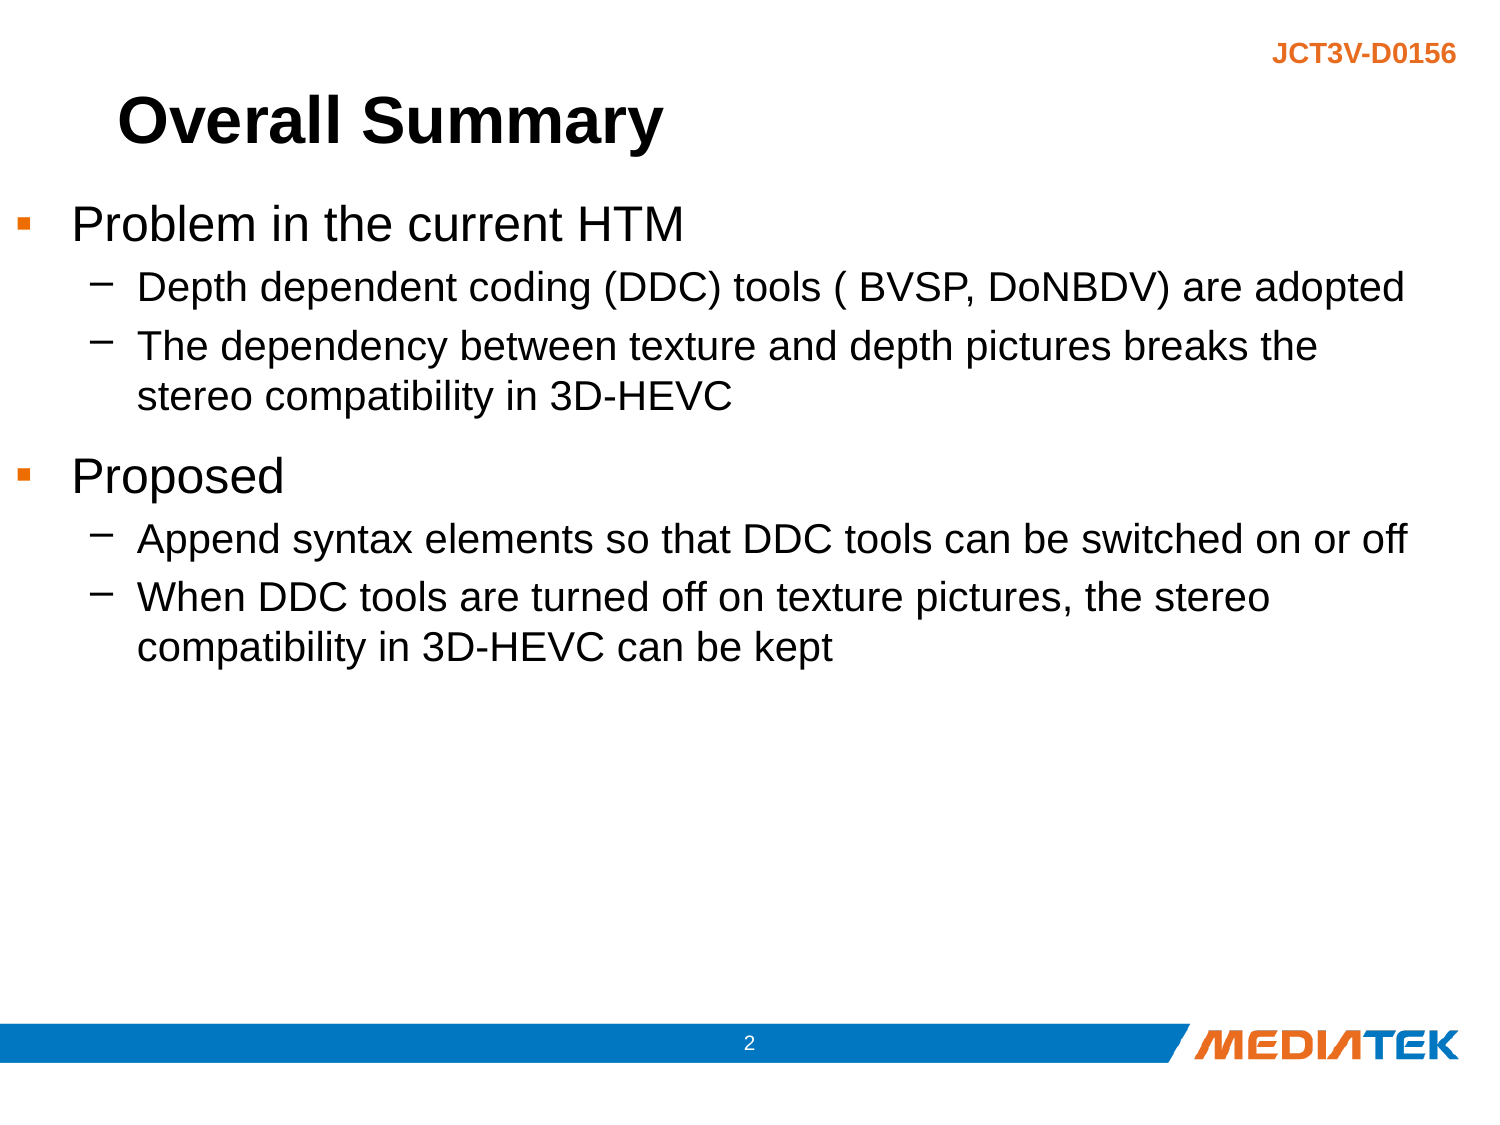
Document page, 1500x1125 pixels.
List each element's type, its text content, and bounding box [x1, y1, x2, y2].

picture [0, 1023, 711, 1063]
picture [789, 1023, 1459, 1063]
slide_number 1 [711, 1022, 789, 1090]
title Overall Summary [101, 62, 1425, 172]
list Problem in the current HTM Depth dependent coding (DDC) tools ( BVSP, DoNBDV) are adopted The dependency between texture and depth pictures breaks the stereo compatibility in 3D-HEVC Proposed Append syntax elements so that DDC tools can be switched on or off When DDC tools are turned off on texture pictures, the stereo compatibility in 3D-HEVC can be kept [0, 184, 1459, 998]
